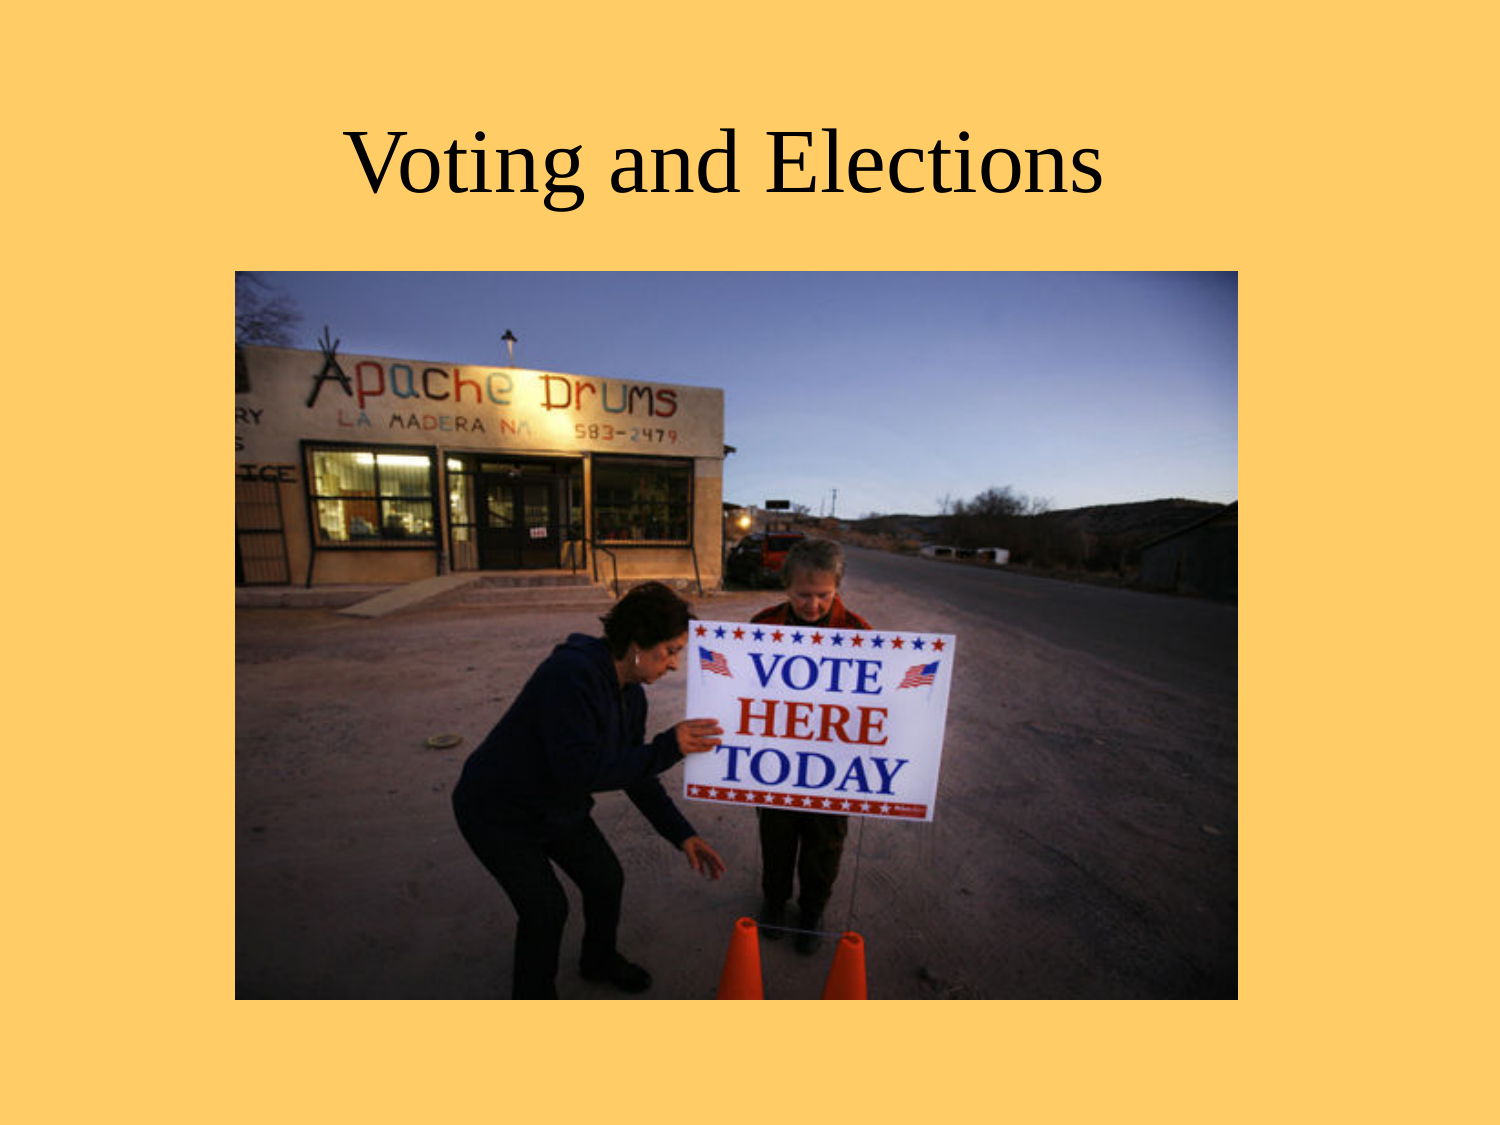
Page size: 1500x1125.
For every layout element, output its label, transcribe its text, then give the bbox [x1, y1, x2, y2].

title Voting and Elections [87, 62, 1363, 251]
picture [235, 271, 1238, 1001]
